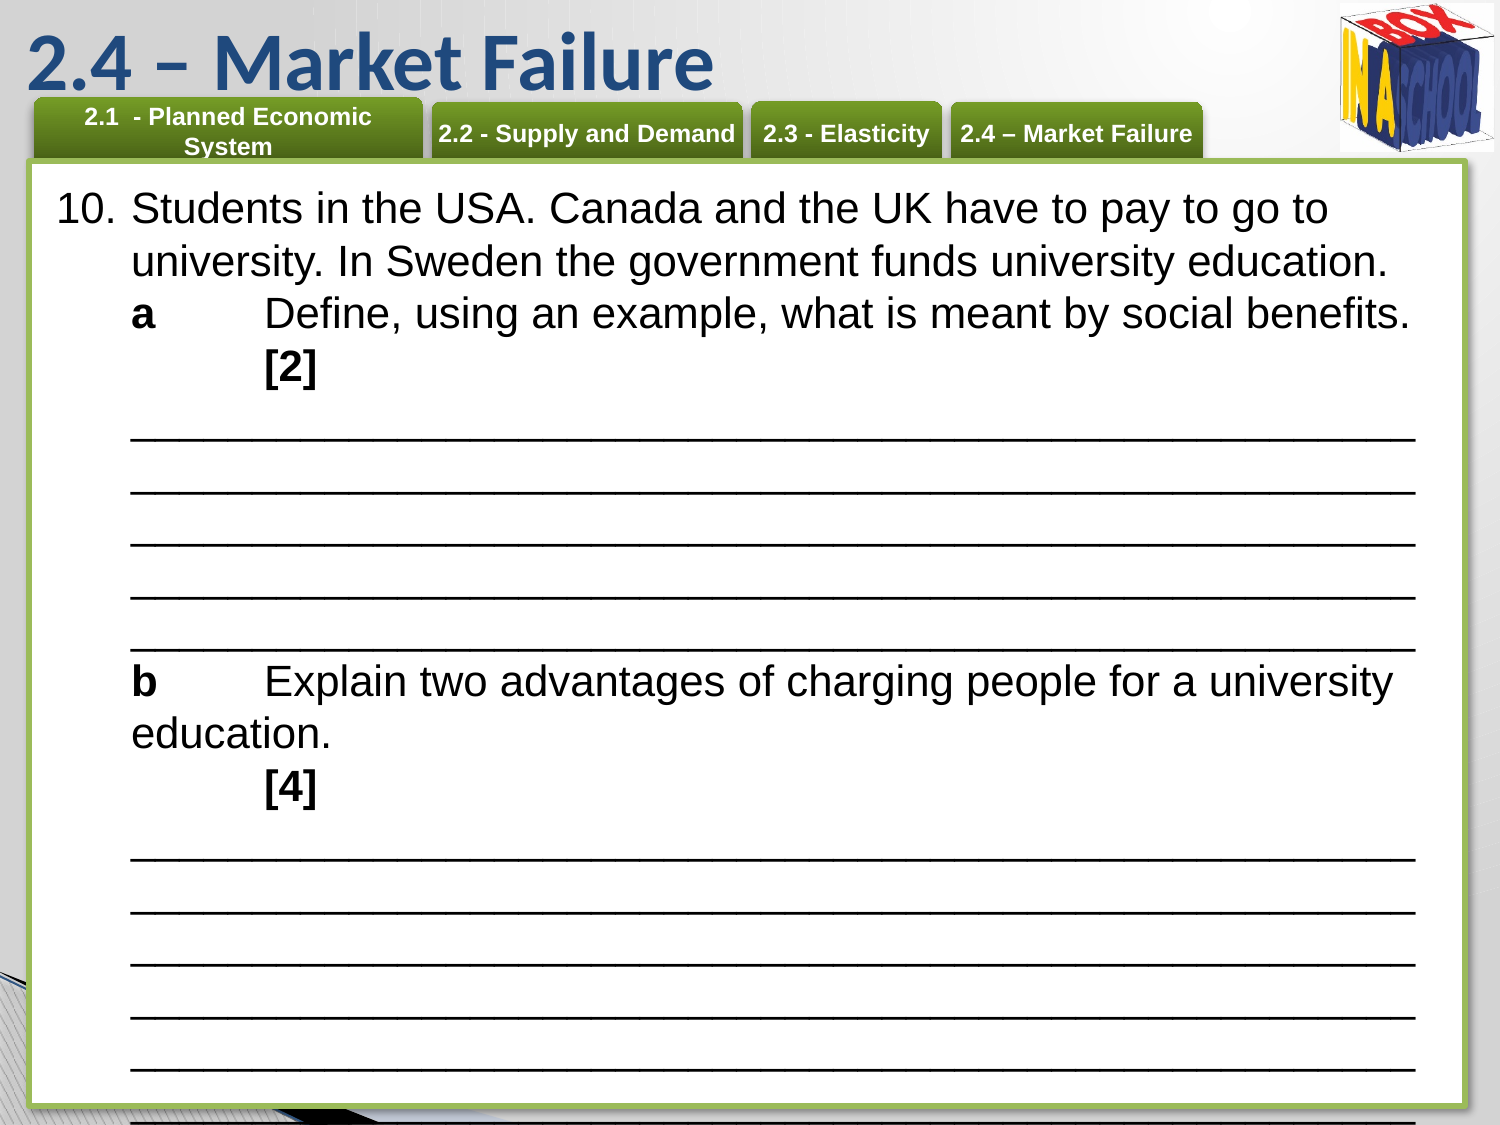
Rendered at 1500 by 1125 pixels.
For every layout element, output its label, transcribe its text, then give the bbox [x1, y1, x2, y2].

title 2.4 – Market Failure [11, 11, 1465, 102]
text_box Students in the USA. Canada and the UK have to pay to go to university. In Sweden the government funds university education. a Define, using an example, what is meant by social benefits. [2] _________________________________________________________________________________________________________________________________________________________________________________________________________________________________________________________________________ b Explain two advantages of charging people for a university education. [4] ___________________________________________________________________________________________________________________________________________________________________________________________________________________________________________________________________________________________________________________________________________________________________________________ [41, 172, 1447, 1125]
picture [1340, 3, 1495, 152]
